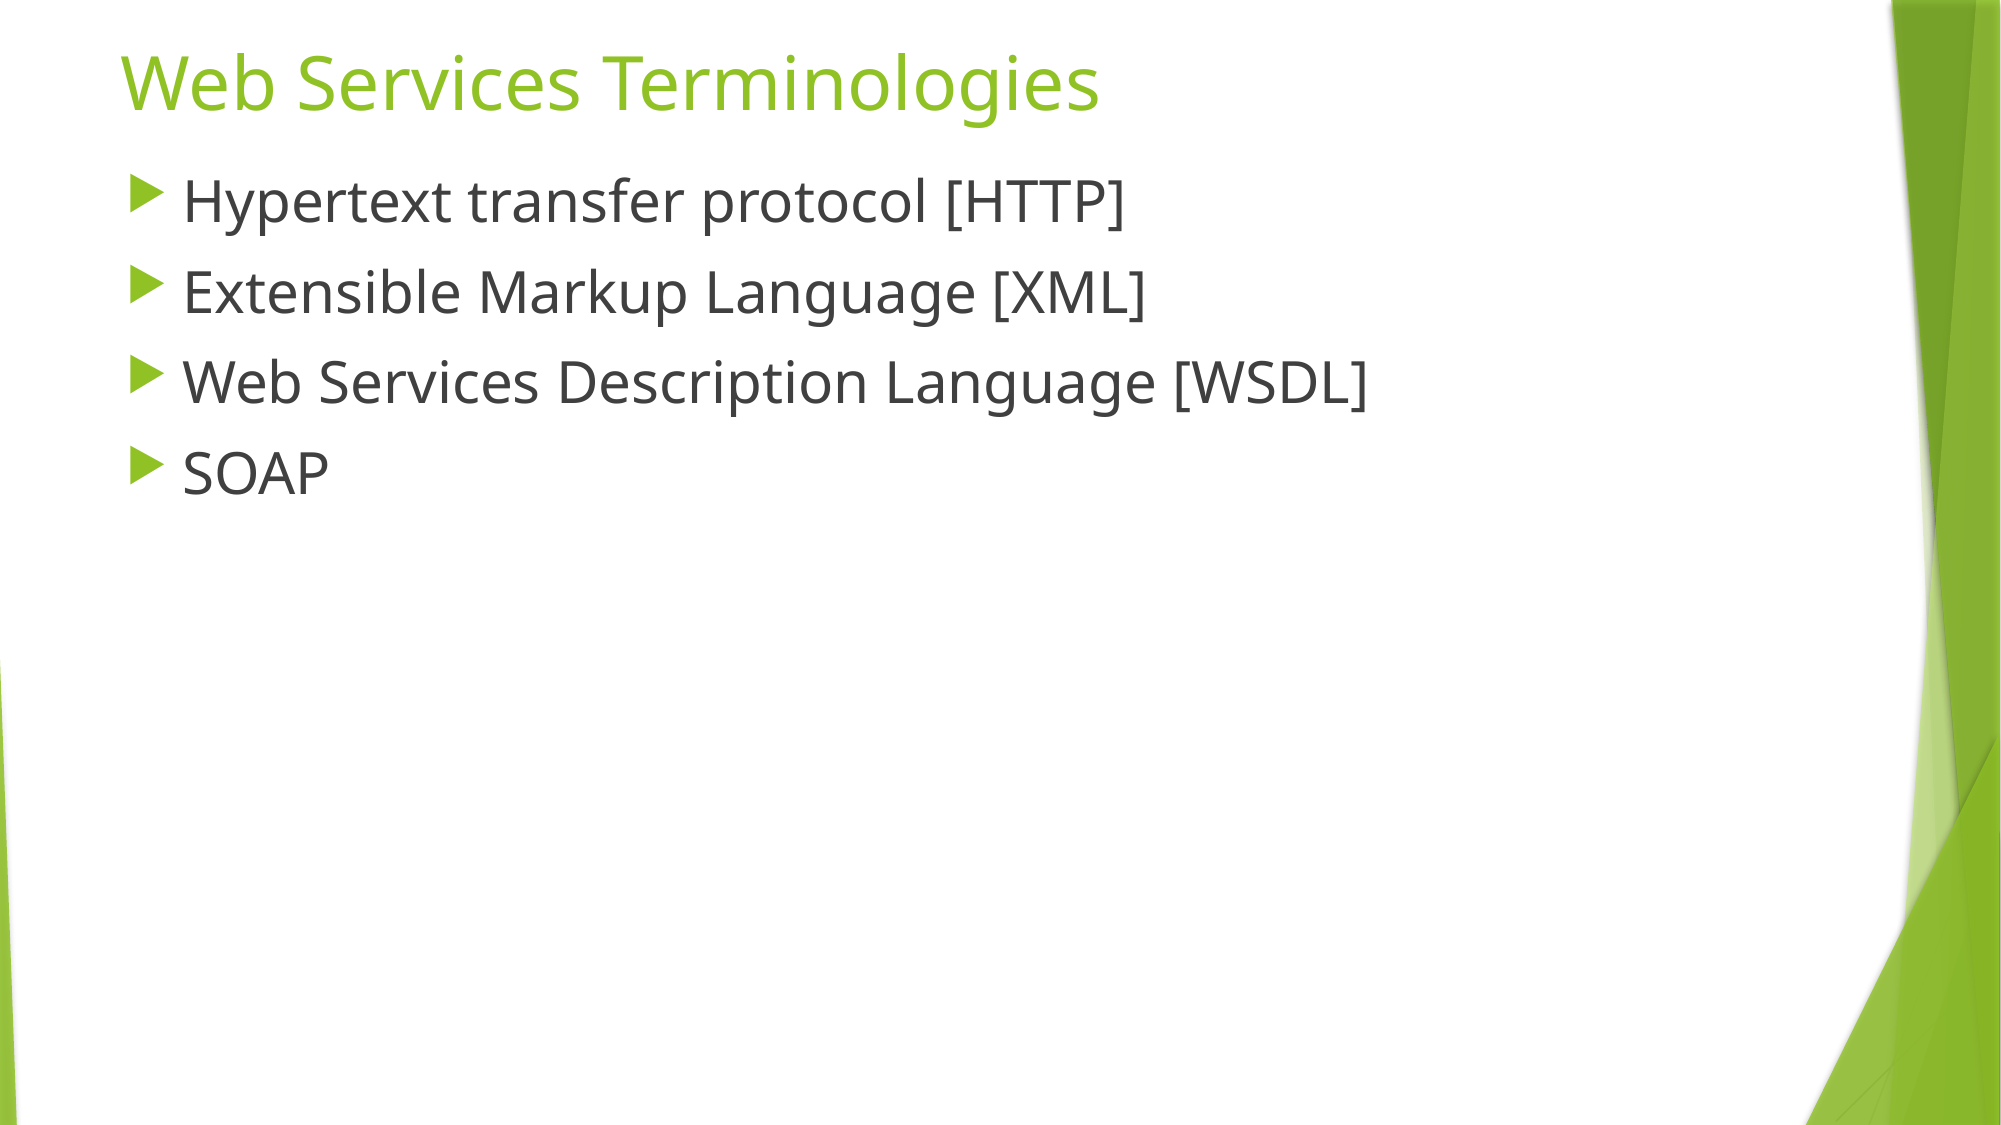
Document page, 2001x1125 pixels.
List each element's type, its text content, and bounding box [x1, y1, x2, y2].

list Hypertext transfer protocol [HTTP] Extensible Markup Language [XML] Web Services Description Language [WSDL] SOAP [111, 156, 1869, 991]
title Web Services Terminologies [105, 27, 1871, 137]
